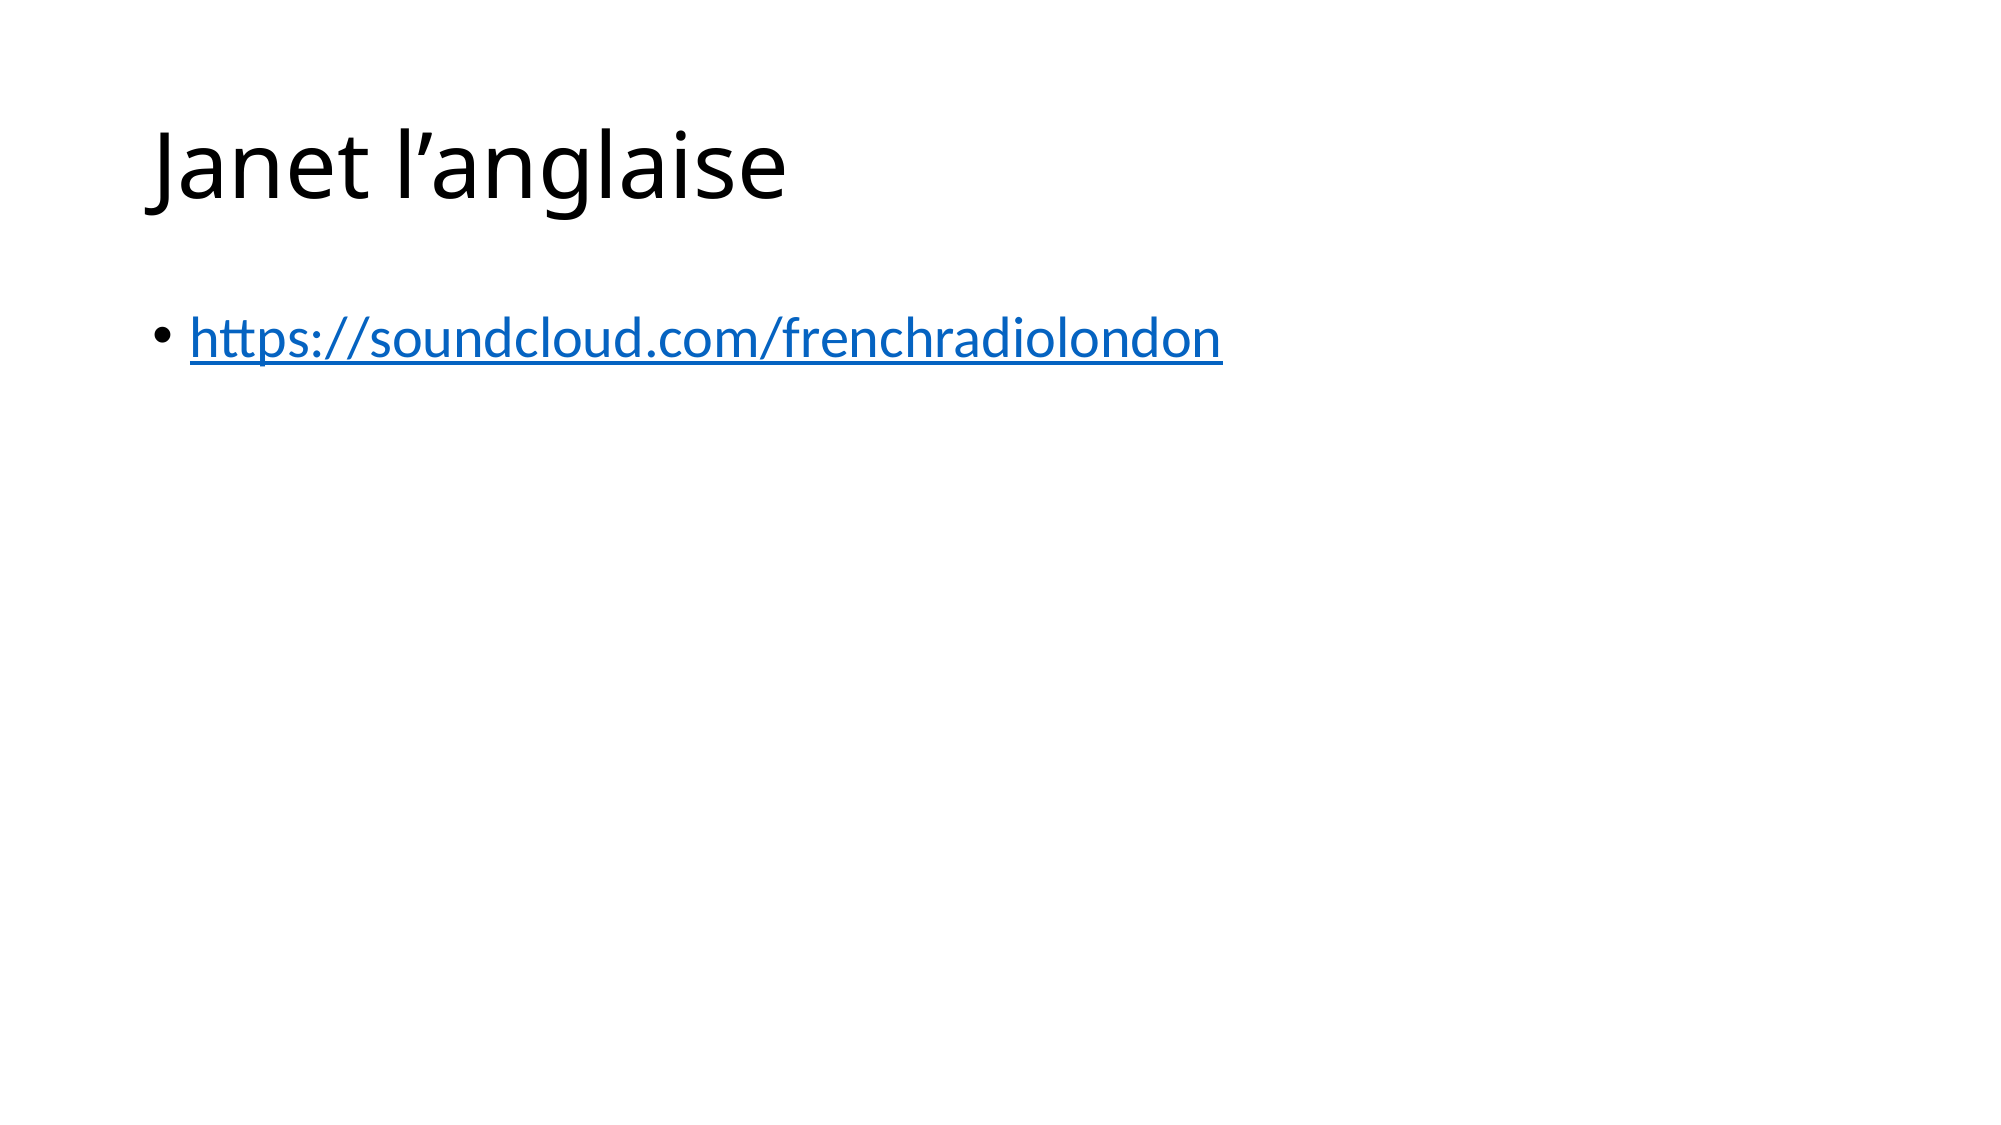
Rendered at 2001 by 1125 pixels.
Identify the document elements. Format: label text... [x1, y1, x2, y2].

title Janet l’anglaise [137, 59, 1863, 278]
list https://soundcloud.com/frenchradiolondon [137, 299, 1863, 1014]
